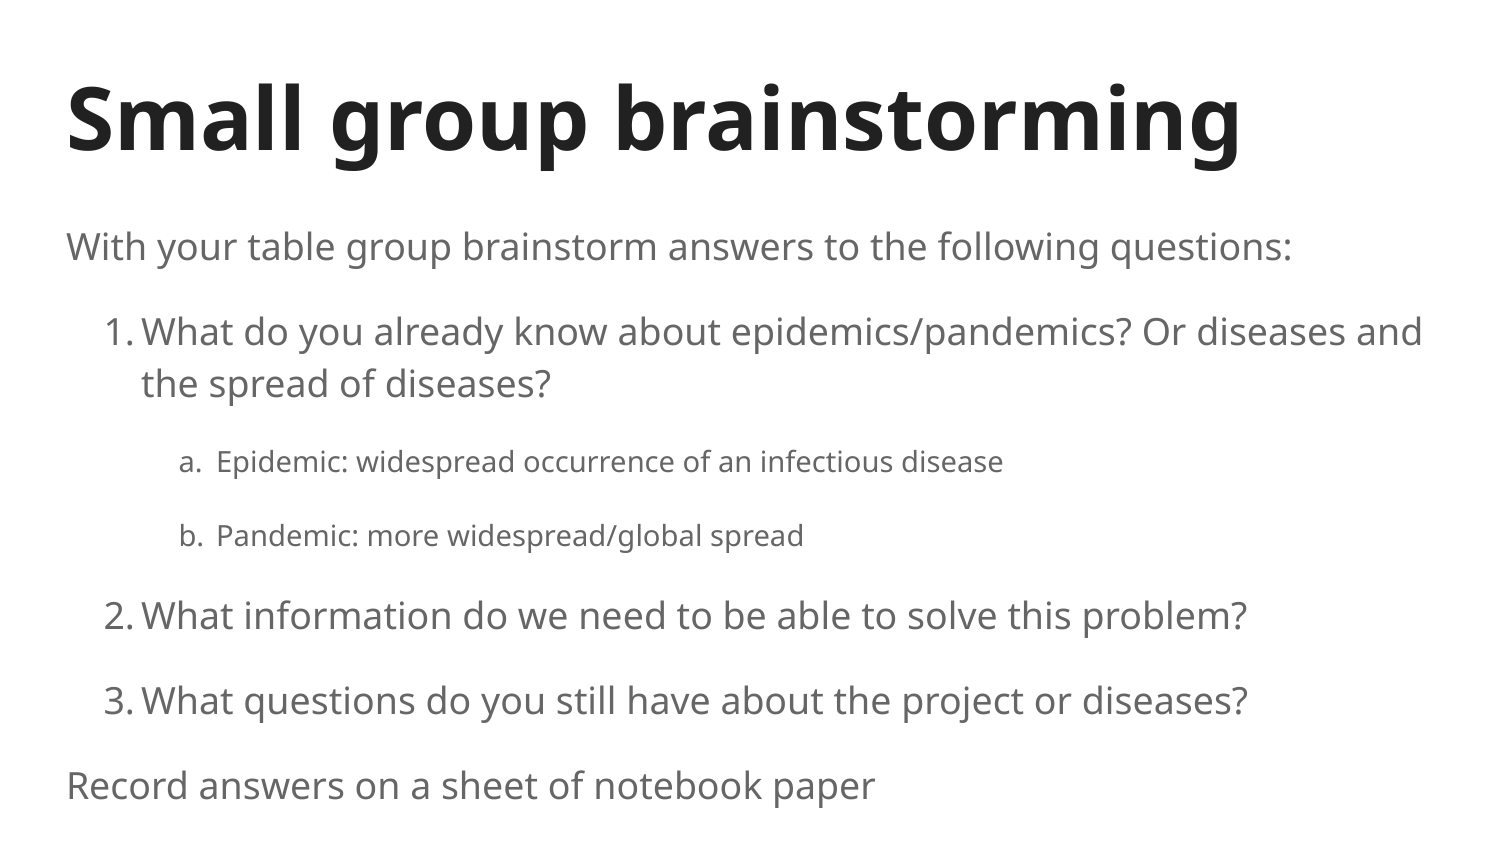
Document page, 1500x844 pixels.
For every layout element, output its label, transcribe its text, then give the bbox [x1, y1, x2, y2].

title Small group brainstorming [51, 48, 1449, 180]
list With your table group brainstorm answers to the following questions: What do you already know about epidemics/pandemics? Or diseases and the spread of diseases? Epidemic: widespread occurrence of an infectious disease Pandemic: more widespread/global spread What information do we need to be able to solve this problem? What questions do you still have about the project or diseases? Record answers on a sheet of notebook paper [51, 201, 1449, 750]
